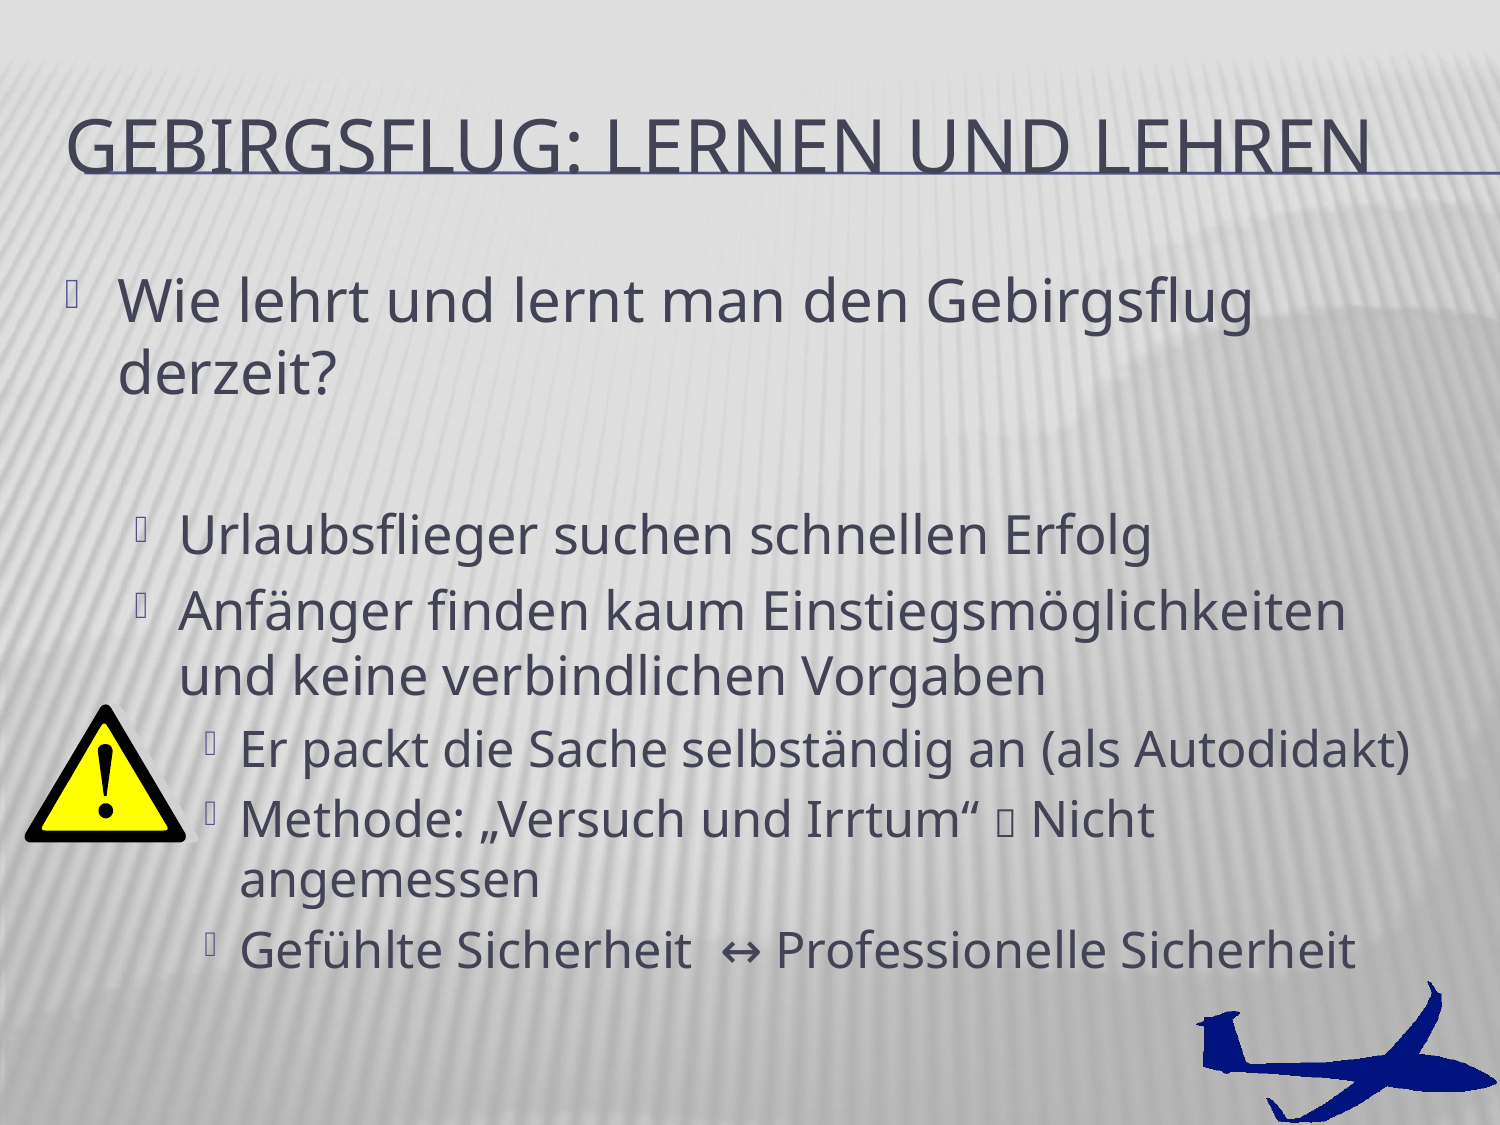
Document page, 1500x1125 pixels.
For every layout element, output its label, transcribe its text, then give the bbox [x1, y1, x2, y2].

list Wie lehrt und lernt man den Gebirgsflug derzeit? Urlaubsflieger suchen schnellen Erfolg Anfänger finden kaum Einstiegsmöglichkeiten und keine verbindlichen Vorgaben Er packt die Sache selbständig an (als Autodidakt) Methode: „Versuch und Irrtum“  Nicht angemessen Gefühlte Sicherheit ↔ Professionelle Sicherheit [50, 254, 1475, 998]
picture [1195, 978, 1500, 1125]
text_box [23, 702, 200, 844]
title Gebirgsflug: Lernen und lehren [50, 75, 1475, 213]
